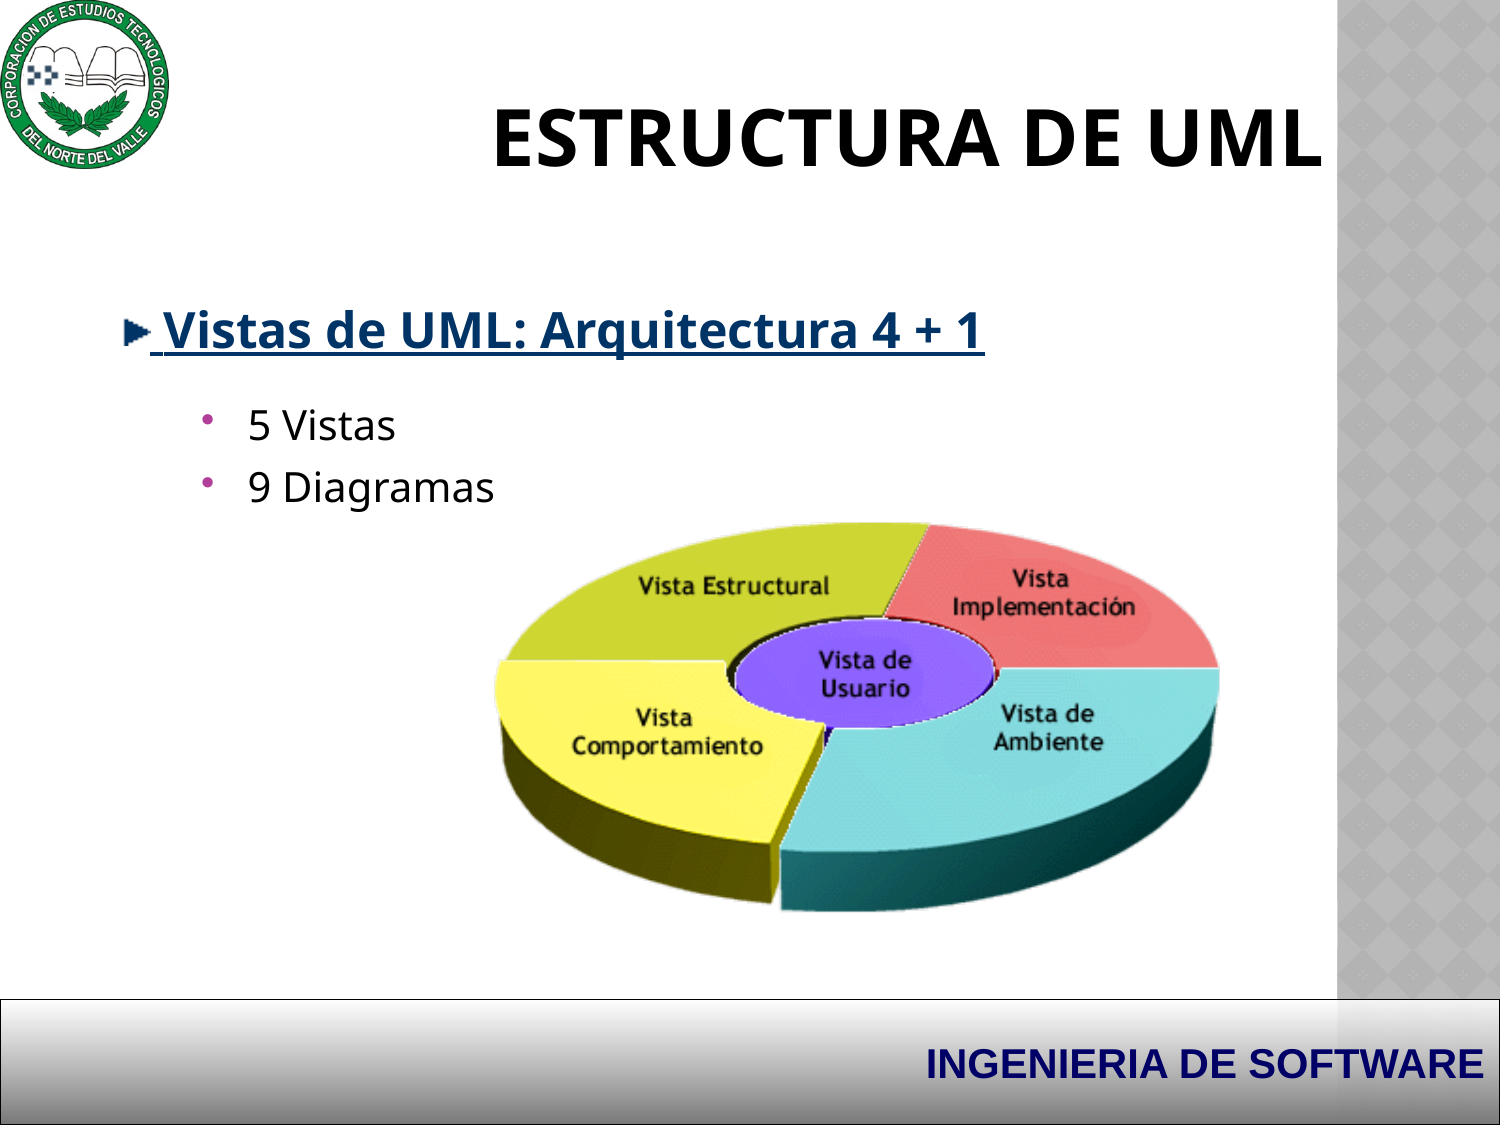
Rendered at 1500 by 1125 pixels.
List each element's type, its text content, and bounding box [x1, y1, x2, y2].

title Estructura de UML [269, 82, 1332, 182]
list 5 Vistas 9 Diagramas [187, 390, 1076, 554]
text_box Vistas de UML: Arquitectura 4 + 1 [100, 290, 1413, 366]
picture [115, 310, 151, 346]
picture [469, 474, 1233, 918]
picture [0, 0, 169, 169]
